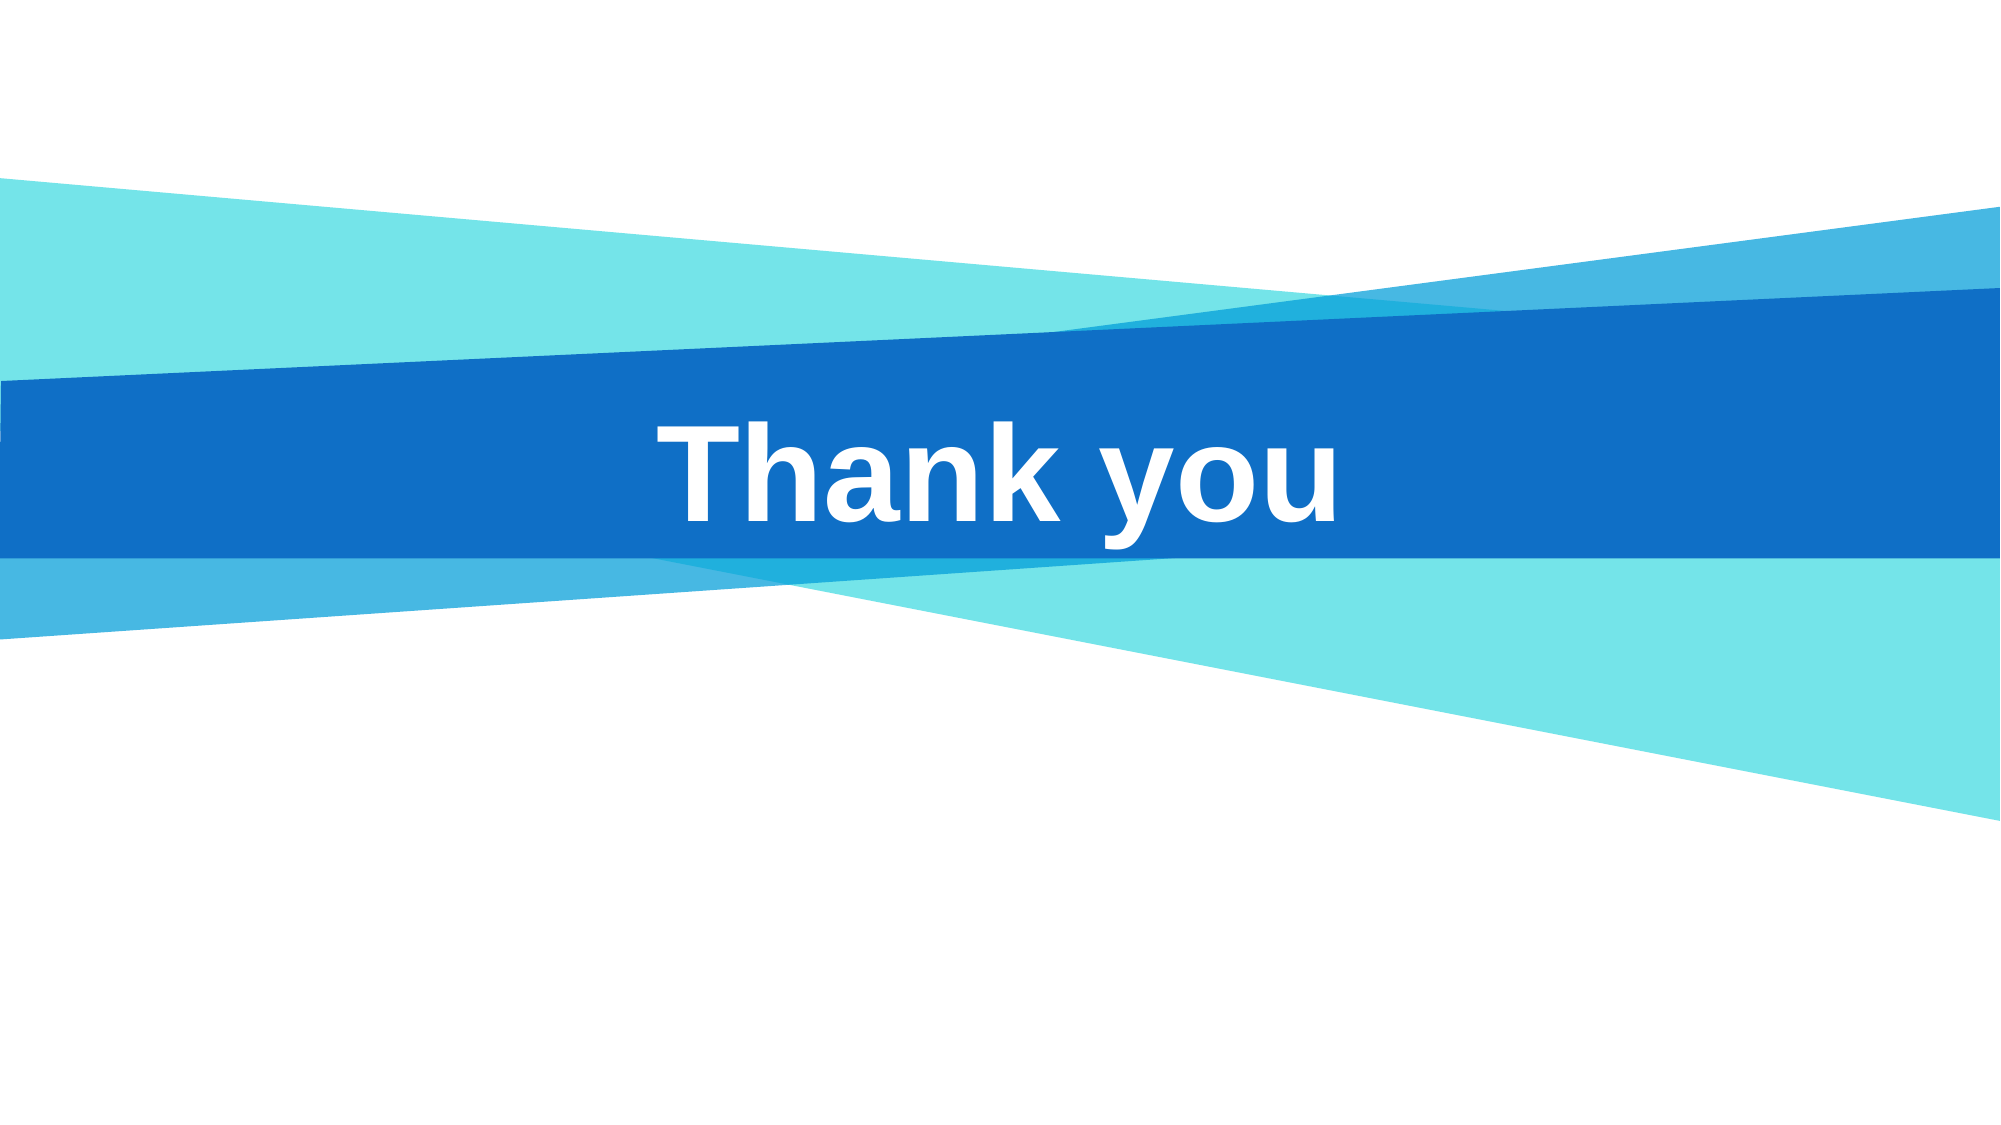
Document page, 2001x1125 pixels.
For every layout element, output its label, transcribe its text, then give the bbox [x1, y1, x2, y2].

text_box [0, 177, 1326, 379]
text_box Thank you [502, 376, 1498, 557]
text_box [0, 560, 1162, 641]
text_box [790, 560, 2000, 822]
text_box [1061, 205, 2000, 330]
text_box [0, 286, 2000, 560]
